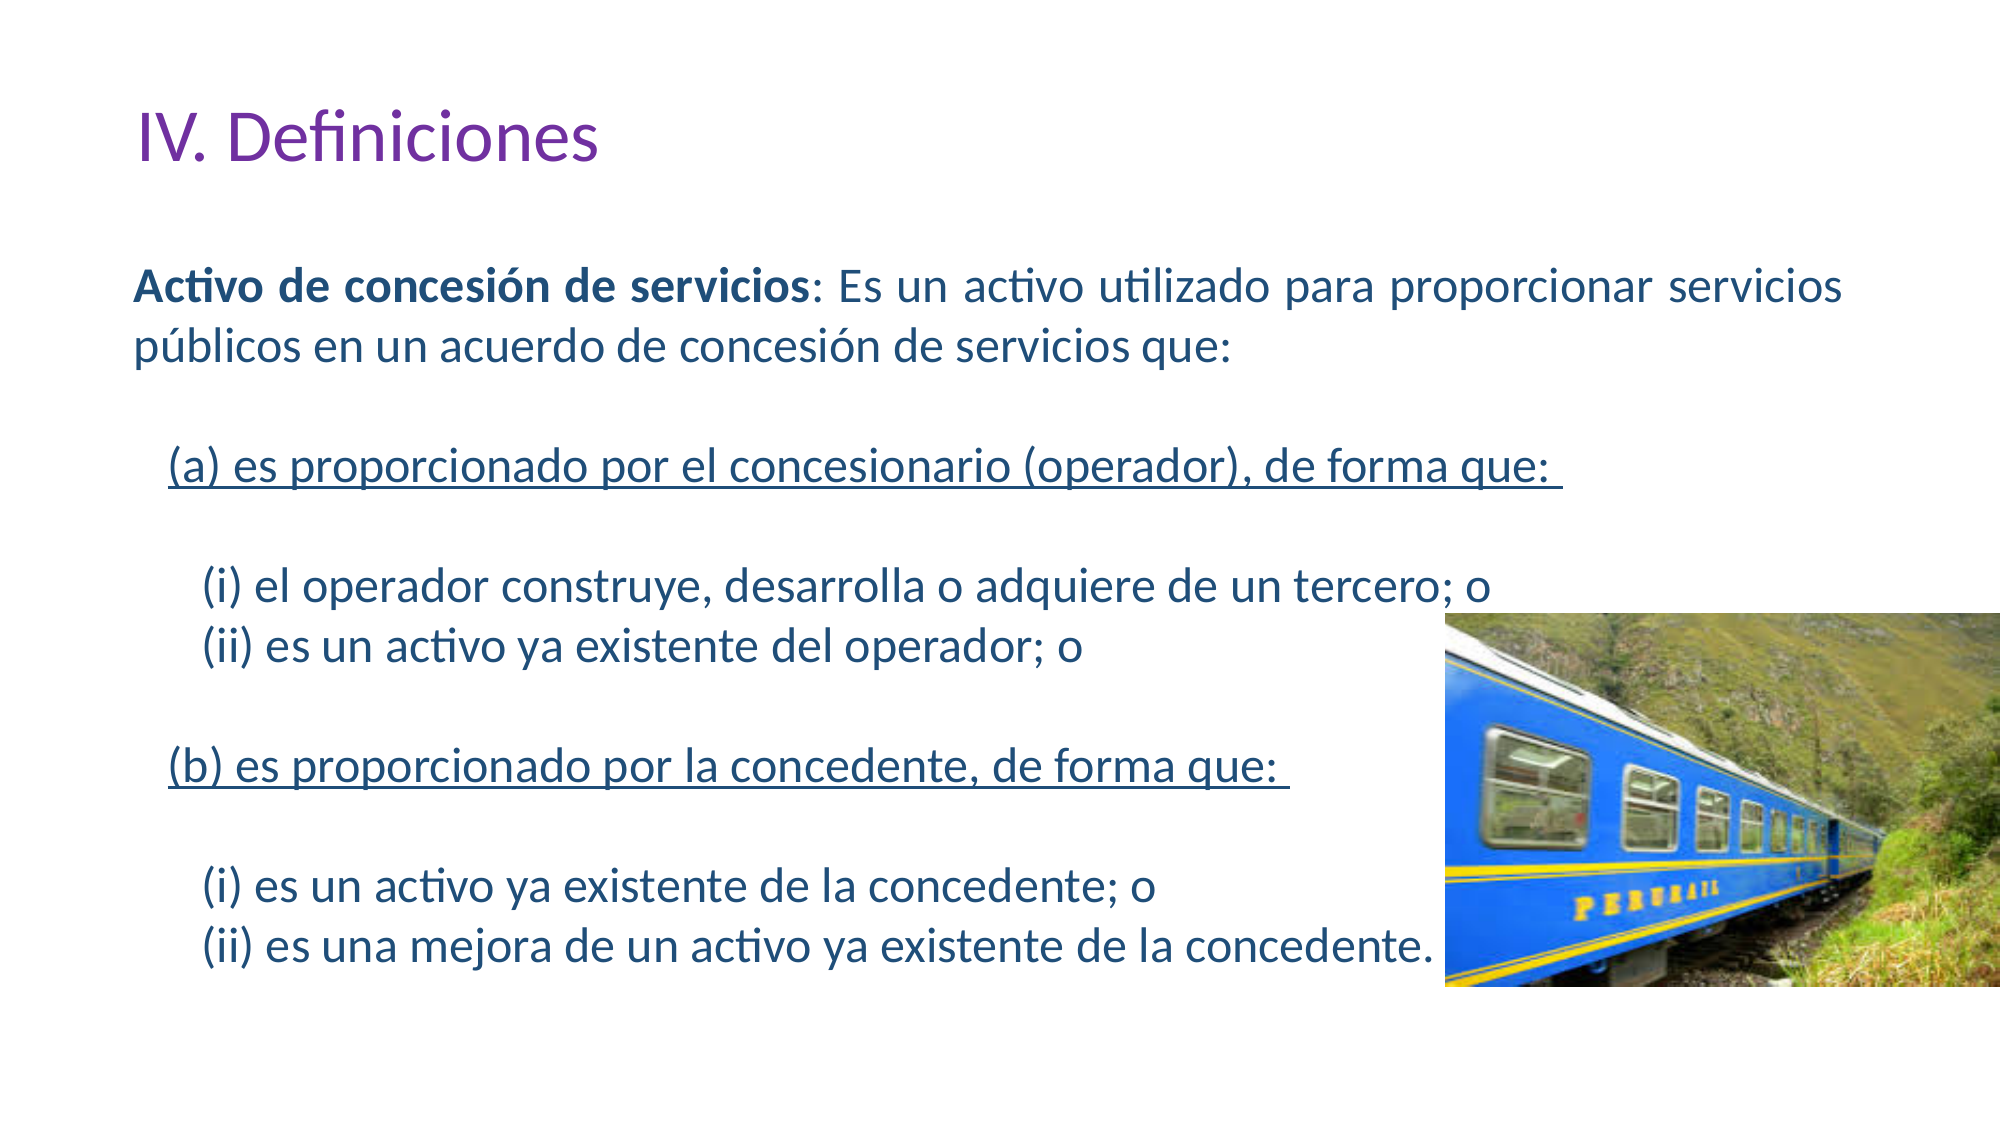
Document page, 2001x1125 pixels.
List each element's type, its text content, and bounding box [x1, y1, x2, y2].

text_box IV. Definiciones [121, 79, 616, 185]
text_box Activo de concesión de servicios: Es un activo utilizado para proporcionar servicios públicos en un acuerdo de concesión de servicios que: (a) es proporcionado por el concesionario (operador), de forma que: (i) el operador construye, desarrolla o adquiere de un tercero; o (ii) es un activo ya existente del operador; o (b) es proporcionado por la concedente, de forma que: (i) es un activo ya existente de la concedente; o (ii) es una mejora de un activo ya existente de la concedente. [119, 244, 1859, 980]
picture [1445, 613, 2000, 987]
